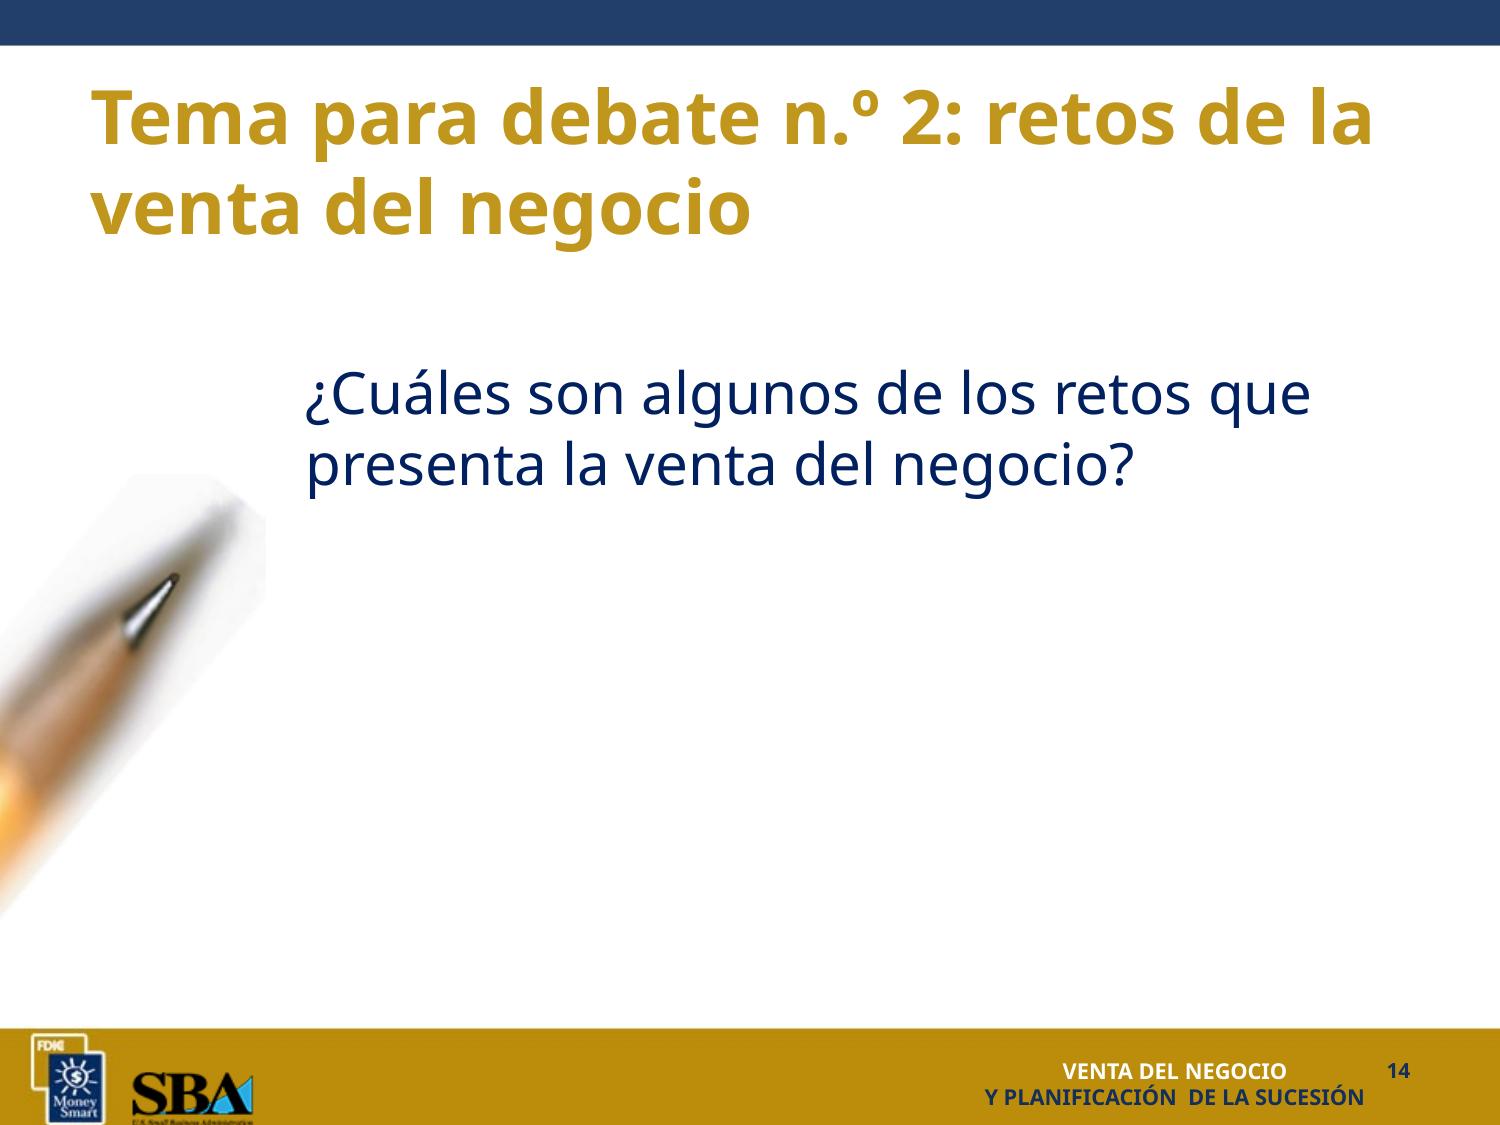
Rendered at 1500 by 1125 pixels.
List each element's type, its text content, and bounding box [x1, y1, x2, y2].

title Tema para debate n.º 2: retos de la venta del negocio [74, 62, 1426, 163]
list ¿Cuáles son algunos de los retos que presenta la venta del negocio? [74, 249, 1426, 951]
picture [0, 0, 1500, 1125]
